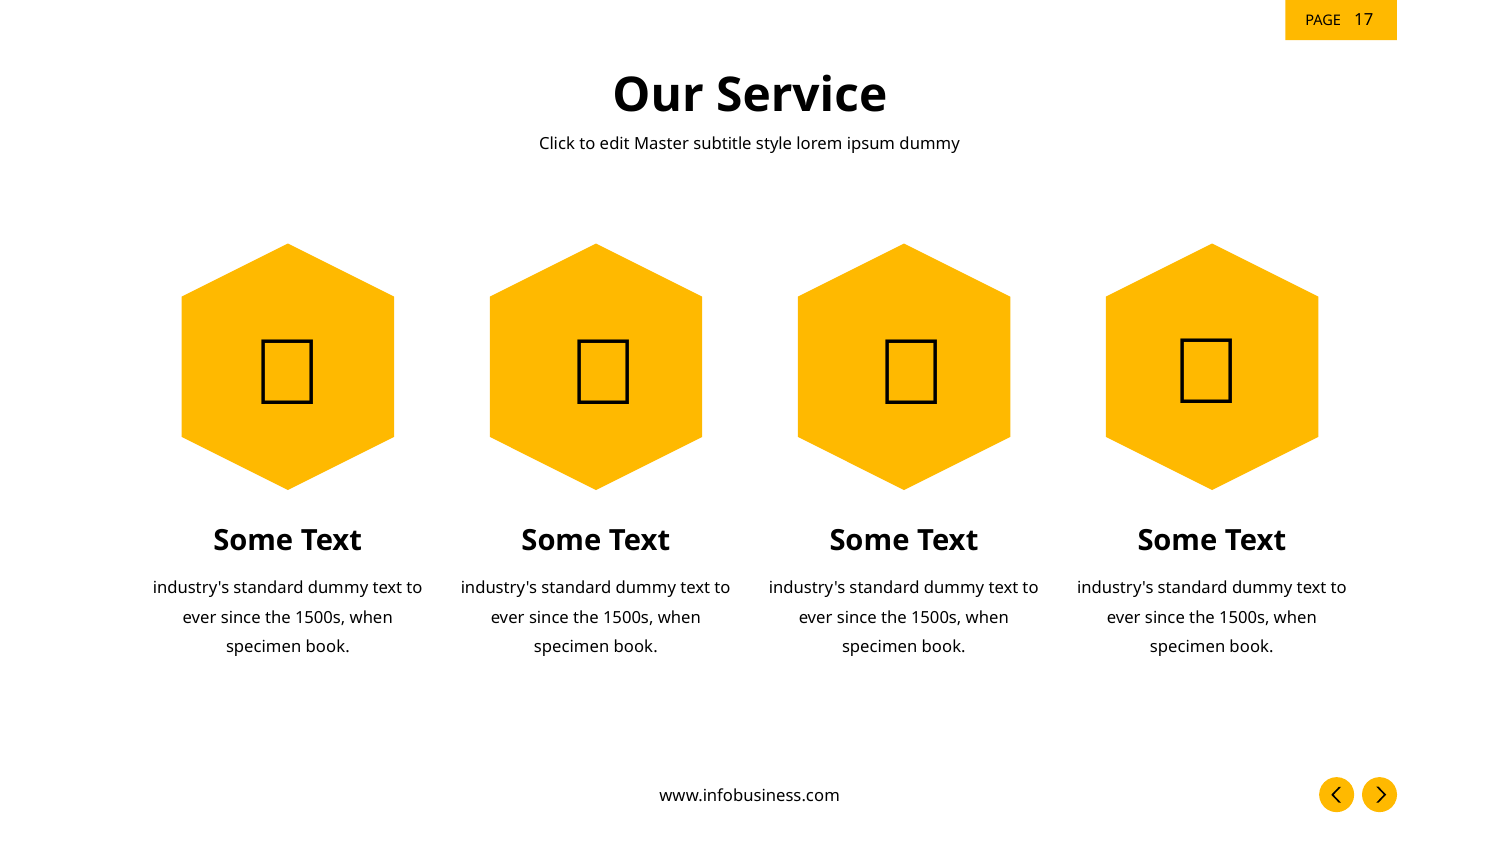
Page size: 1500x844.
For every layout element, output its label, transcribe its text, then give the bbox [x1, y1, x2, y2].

text_box [181, 243, 395, 491]
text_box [448, 515, 744, 644]
subtitle Click to edit Master subtitle style lorem ipsum dummy [103, 134, 1397, 153]
title Our Service [103, 58, 1397, 134]
text_box  [1160, 304, 1264, 430]
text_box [756, 515, 1052, 644]
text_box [1064, 515, 1360, 644]
text_box [489, 243, 703, 491]
text_box [797, 243, 1011, 491]
text_box [1105, 243, 1319, 491]
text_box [140, 515, 436, 644]
footer www.infobusiness.com [634, 772, 866, 818]
text_box  [865, 304, 943, 430]
slide_number ‹#› [1342, 8, 1401, 32]
text_box  [236, 304, 340, 430]
text_box  [557, 304, 635, 430]
